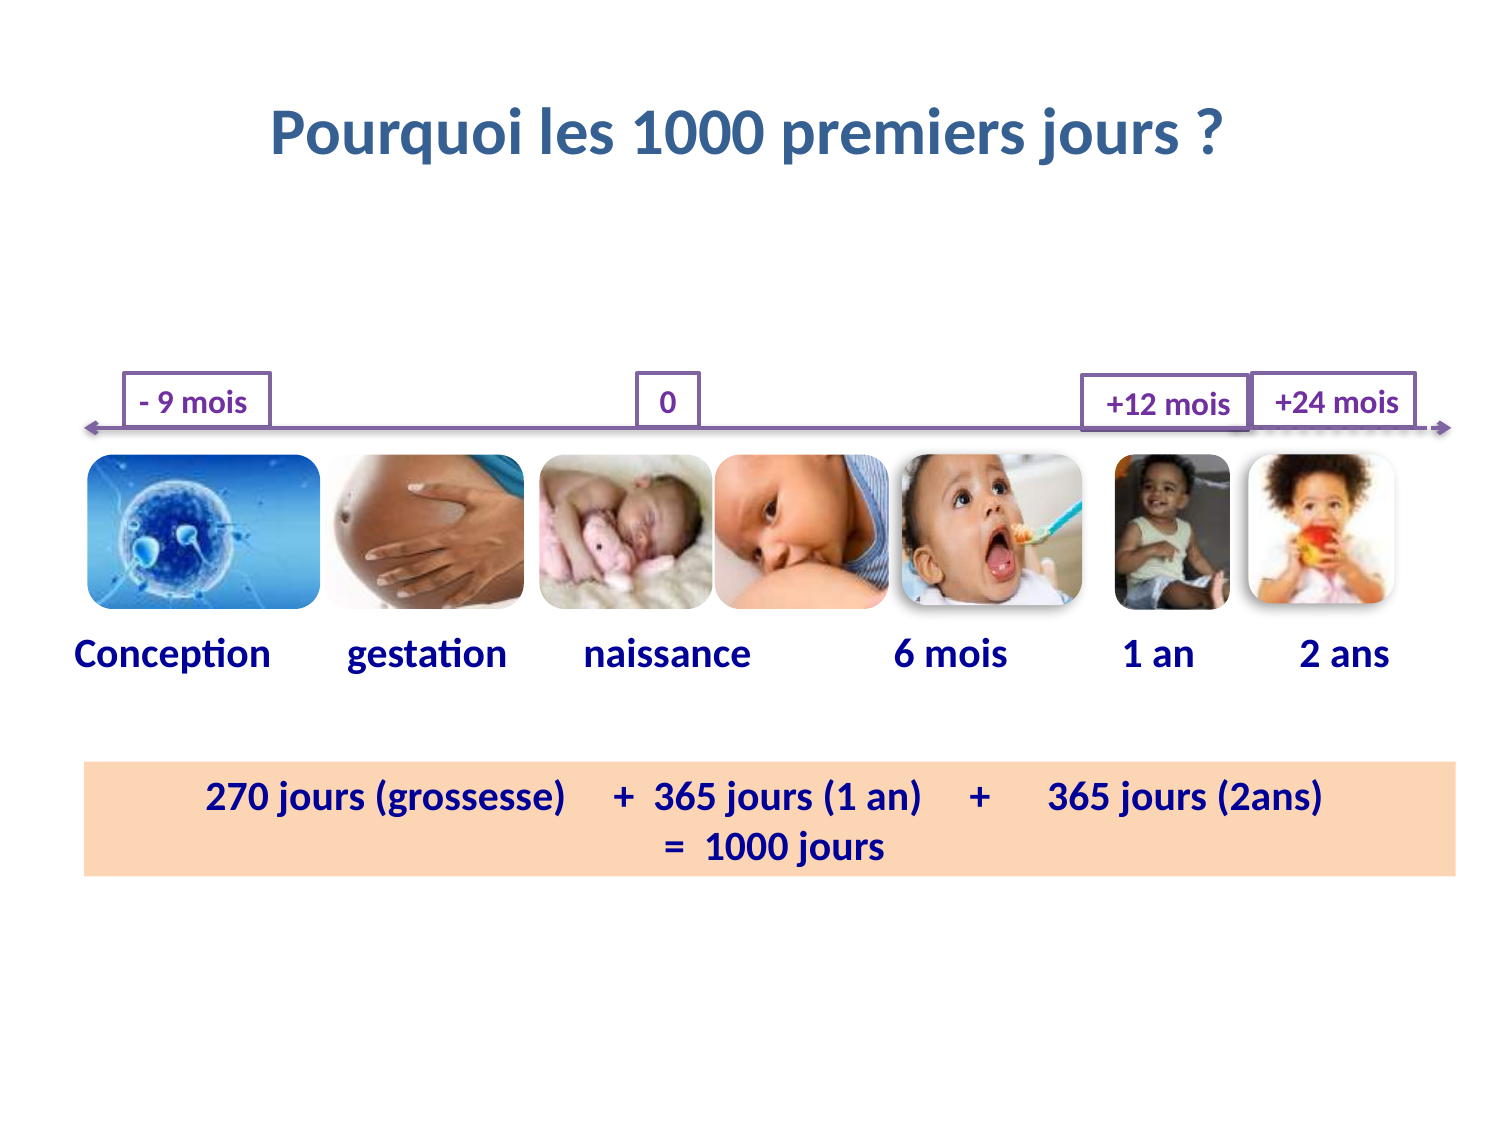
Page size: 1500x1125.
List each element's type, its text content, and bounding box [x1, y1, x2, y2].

picture [1248, 454, 1395, 604]
picture [87, 454, 321, 610]
title Pourquoi les 1000 premiers jours ? [194, 48, 1303, 207]
text_box Conception gestation naissance 6 mois 1 an 2 ans [59, 617, 1453, 683]
text_box 270 jours (grossesse) + 365 jours (1 an) + 365 jours (2ans) = 1000 jours [84, 761, 1456, 877]
text_box 0 [635, 371, 701, 424]
picture [901, 454, 1083, 606]
picture [1114, 454, 1231, 610]
picture [539, 454, 713, 610]
picture [324, 454, 525, 610]
text_box - 9 mois [122, 371, 272, 424]
text_box +24 mois [1250, 371, 1417, 425]
text_box +12 mois [1080, 373, 1250, 424]
picture [714, 454, 889, 610]
